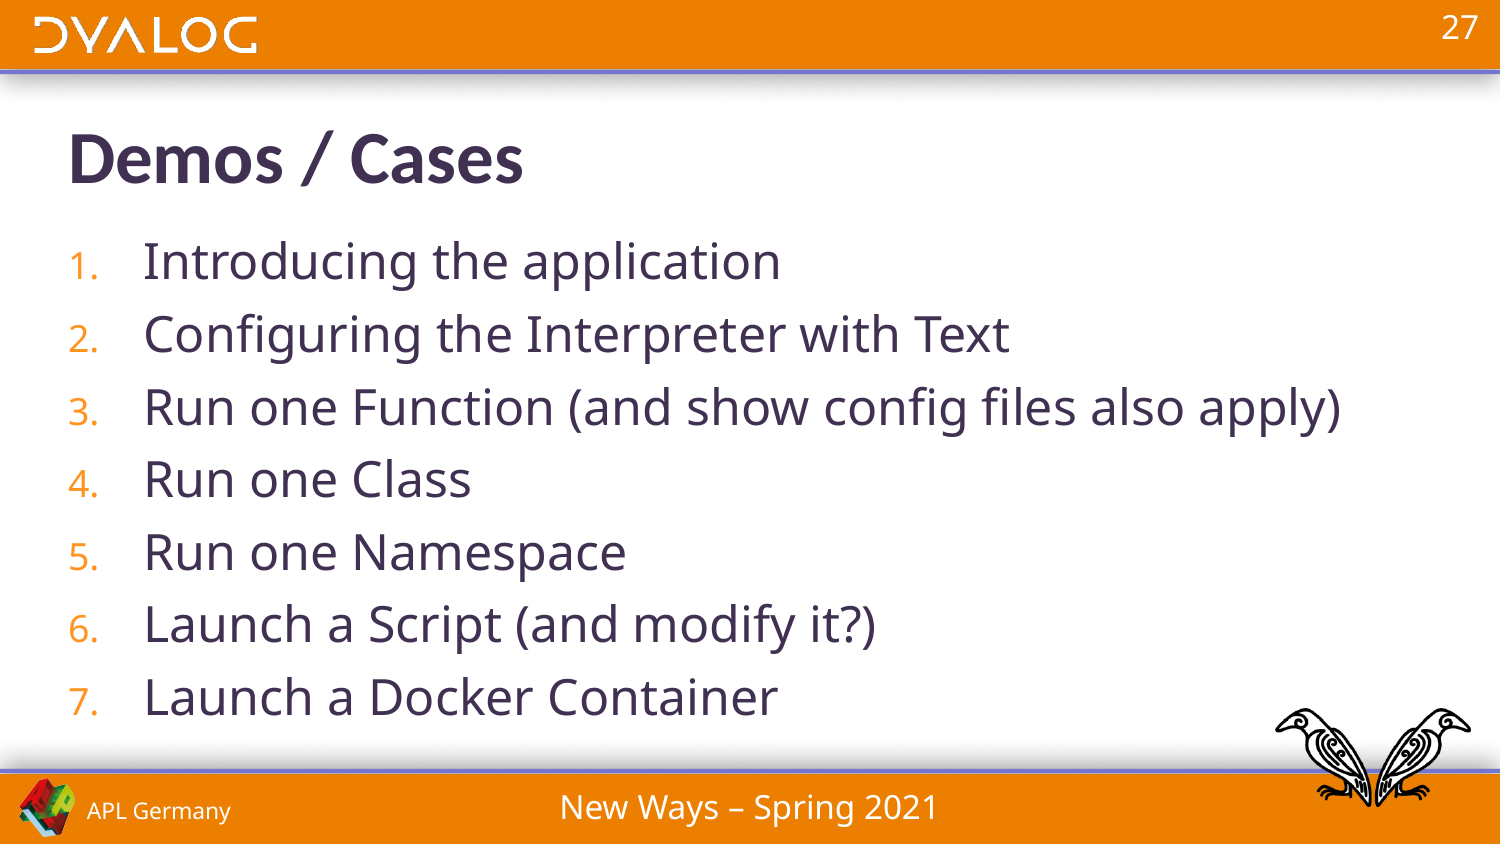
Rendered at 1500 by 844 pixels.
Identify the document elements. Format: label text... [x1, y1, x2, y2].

title Demos / Cases [53, 104, 1444, 202]
picture [0, 0, 1500, 108]
list Introducing the application Configuring the Interpreter with Text Run one Function (and show config files also apply) Run one Class Run one Namespace Launch a Script (and modify it?) Launch a Docker Container [53, 222, 1444, 740]
picture [0, 708, 1500, 844]
